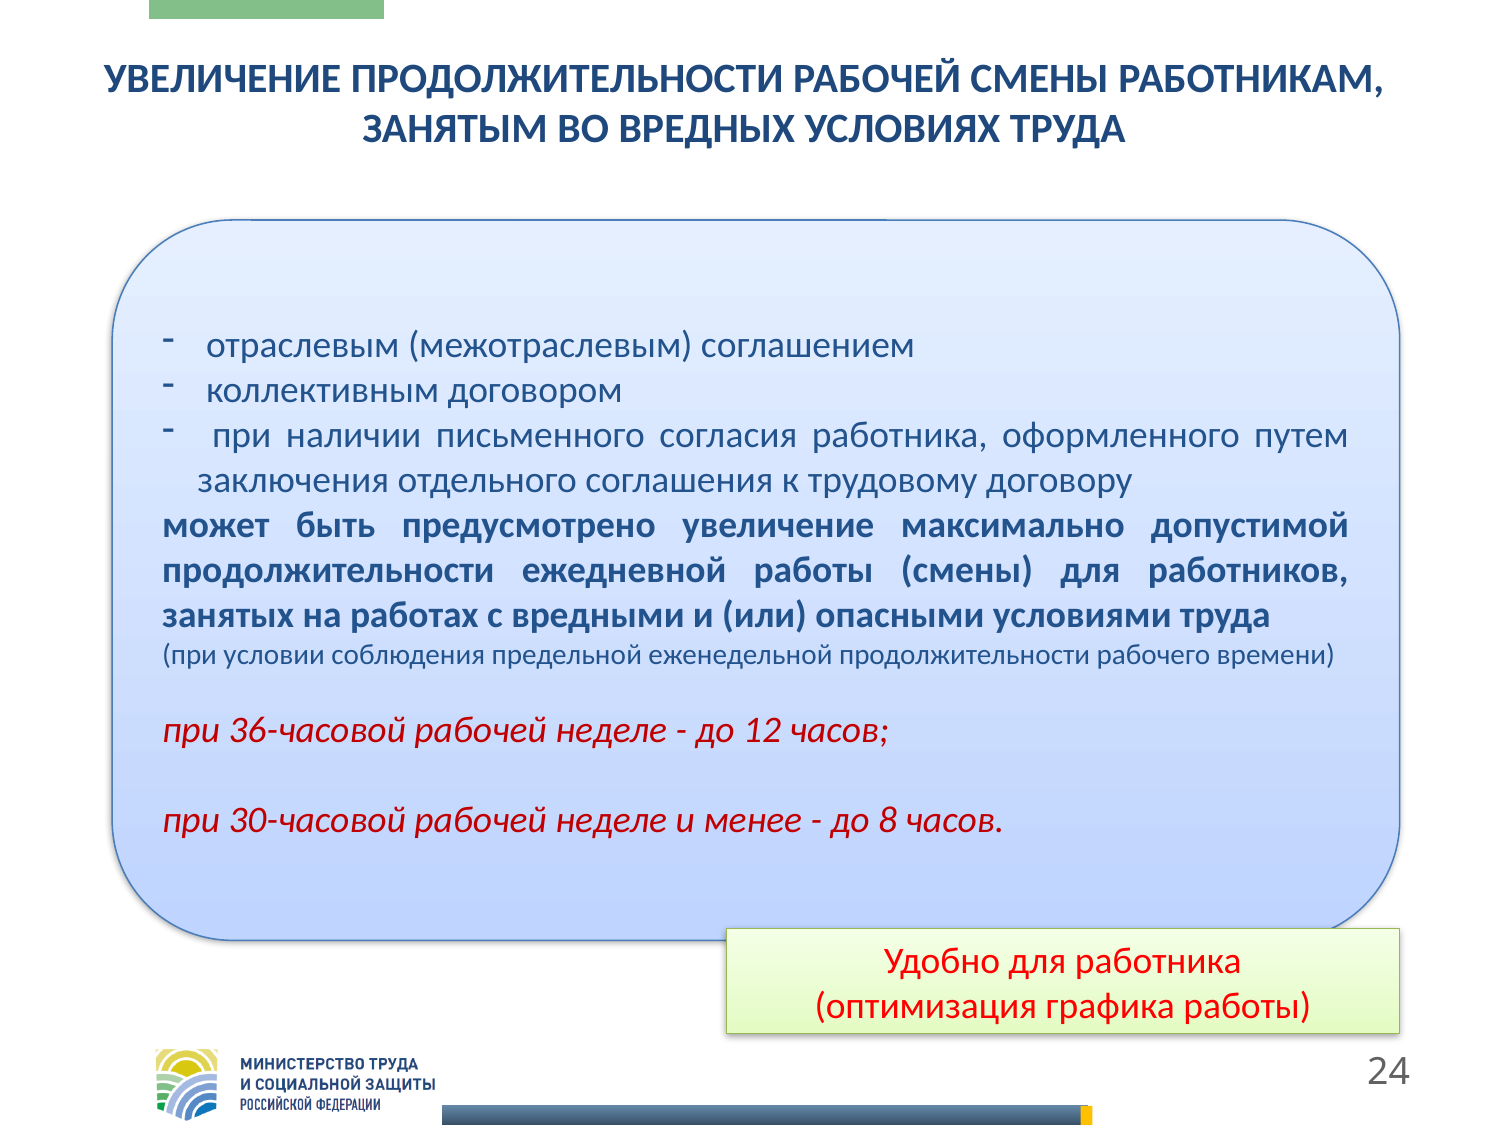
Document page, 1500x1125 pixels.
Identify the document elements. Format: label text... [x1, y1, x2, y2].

text_box [448, 1105, 1079, 1125]
text_box Обязательная страховка [102, 467, 106, 663]
picture [149, 0, 385, 19]
picture [147, 1043, 444, 1125]
text_box Удобно для работника (оптимизация графика работы) [726, 928, 1400, 1034]
text_box [1079, 1104, 1094, 1125]
title УВЕЛИЧЕНИЕ ПРОДОЛЖИТЕЛЬНОСТИ РАБОЧЕЙ СМЕНЫ РАБОТНИКАМ, ЗАНЯТЫМ ВО ВРЕДНЫХ УСЛОВИЯХ ТРУДА [52, 42, 1436, 159]
text_box отраслевым (межотраслевым) соглашением коллективным договором при наличии письменного согласия работника, оформленного путем заключения отдельного соглашения к трудовому договору может быть предусмотрено увеличение максимально допустимой продолжительности ежедневной работы (смены) для работников, занятых на работах с вредными и (или) опасными условиями труда (при условии соблюдения предельной еженедельной продолжительности рабочего времени) при 36-часовой рабочей неделе - до 12 часов; при 30-часовой рабочей неделе и менее - до 8 часов. [111, 219, 1401, 942]
slide_number 24 [1074, 1042, 1425, 1103]
